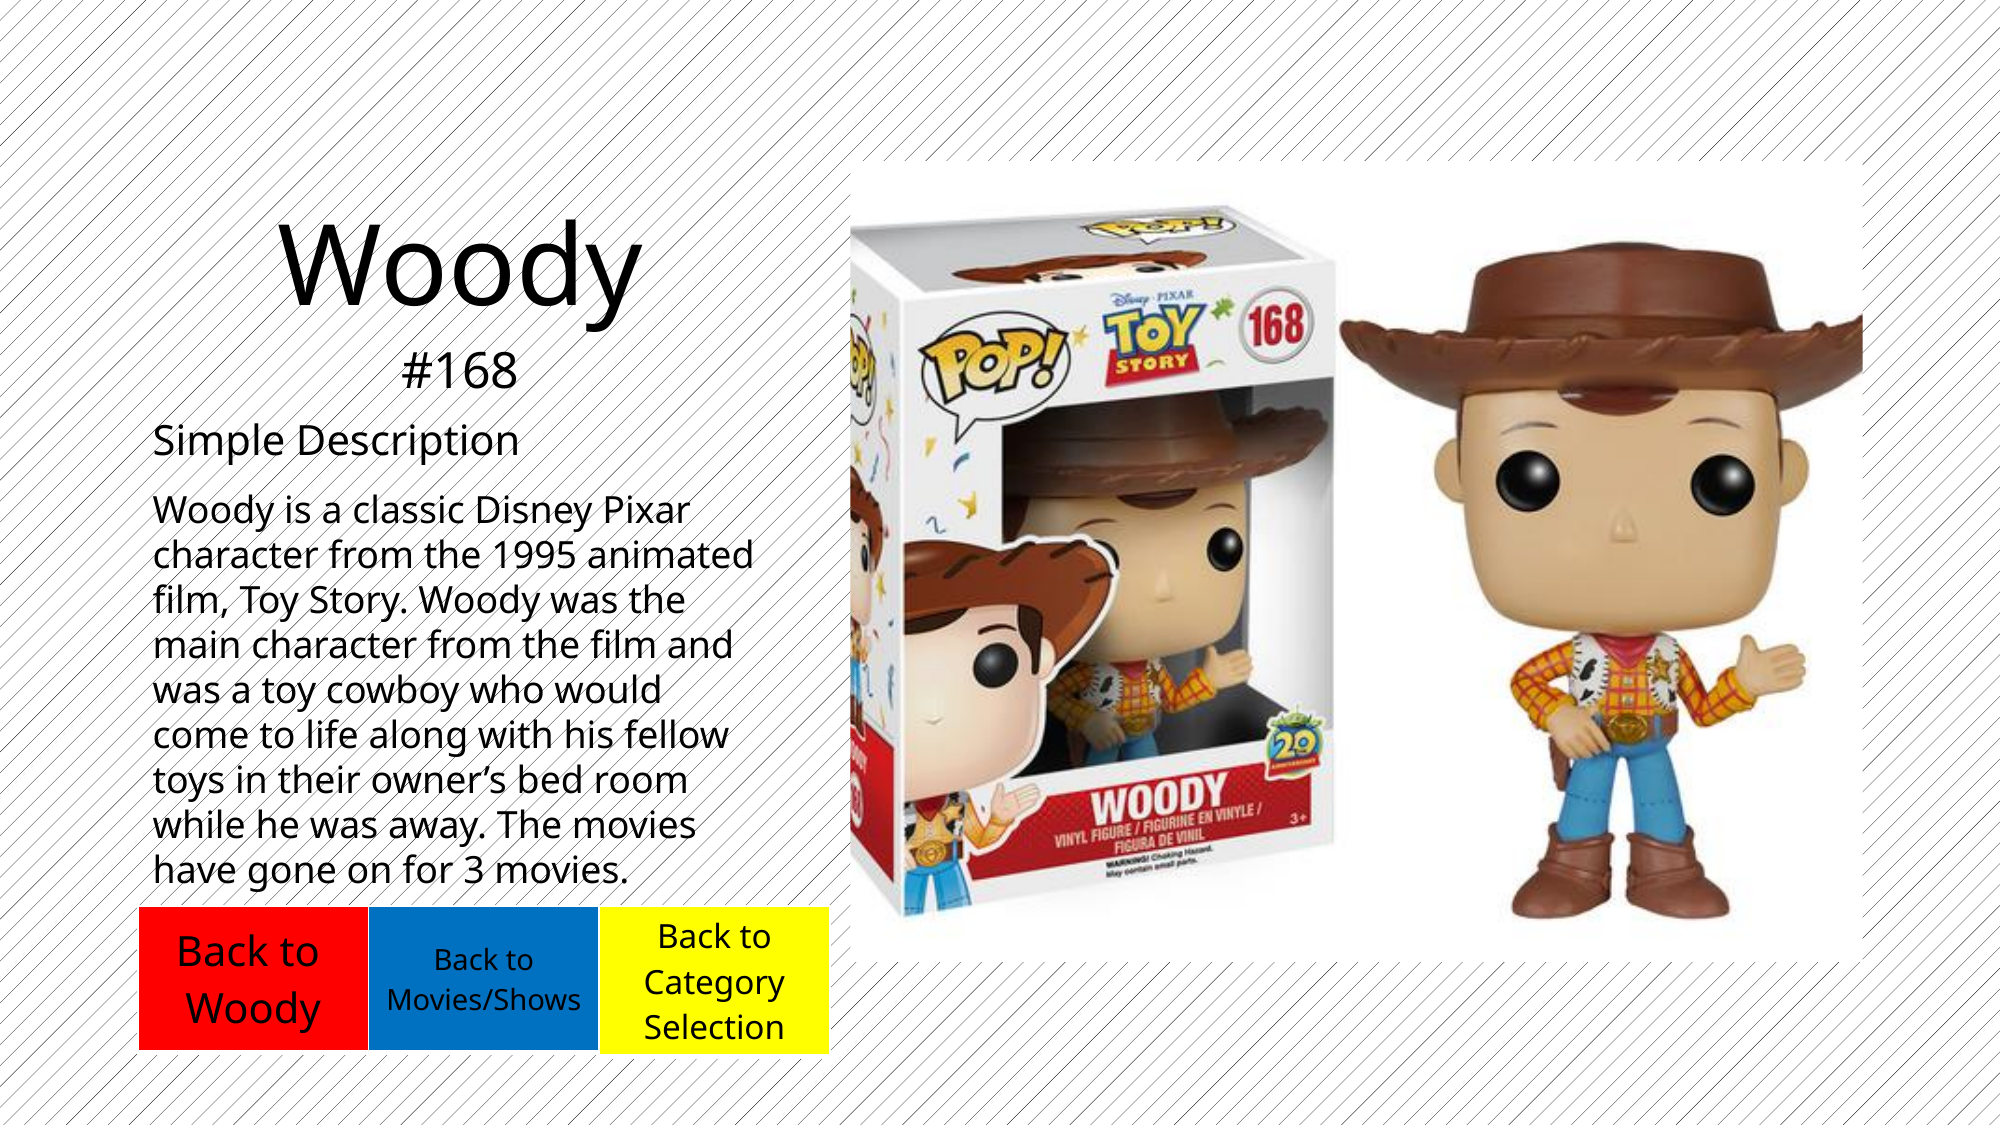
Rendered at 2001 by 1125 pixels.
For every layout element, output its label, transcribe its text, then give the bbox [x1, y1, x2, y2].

picture [850, 161, 1863, 962]
title Woody [137, 75, 783, 337]
picture [137, 905, 830, 1053]
list #168 Simple Description Woody is a classic Disney Pixar character from the 1995 animated film, Toy Story. Woody was the main character from the film and was a toy cowboy who would come to life along with his fellow toys in their owner’s bed room while he was away. The movies have gone on for 3 movies. [137, 337, 783, 905]
